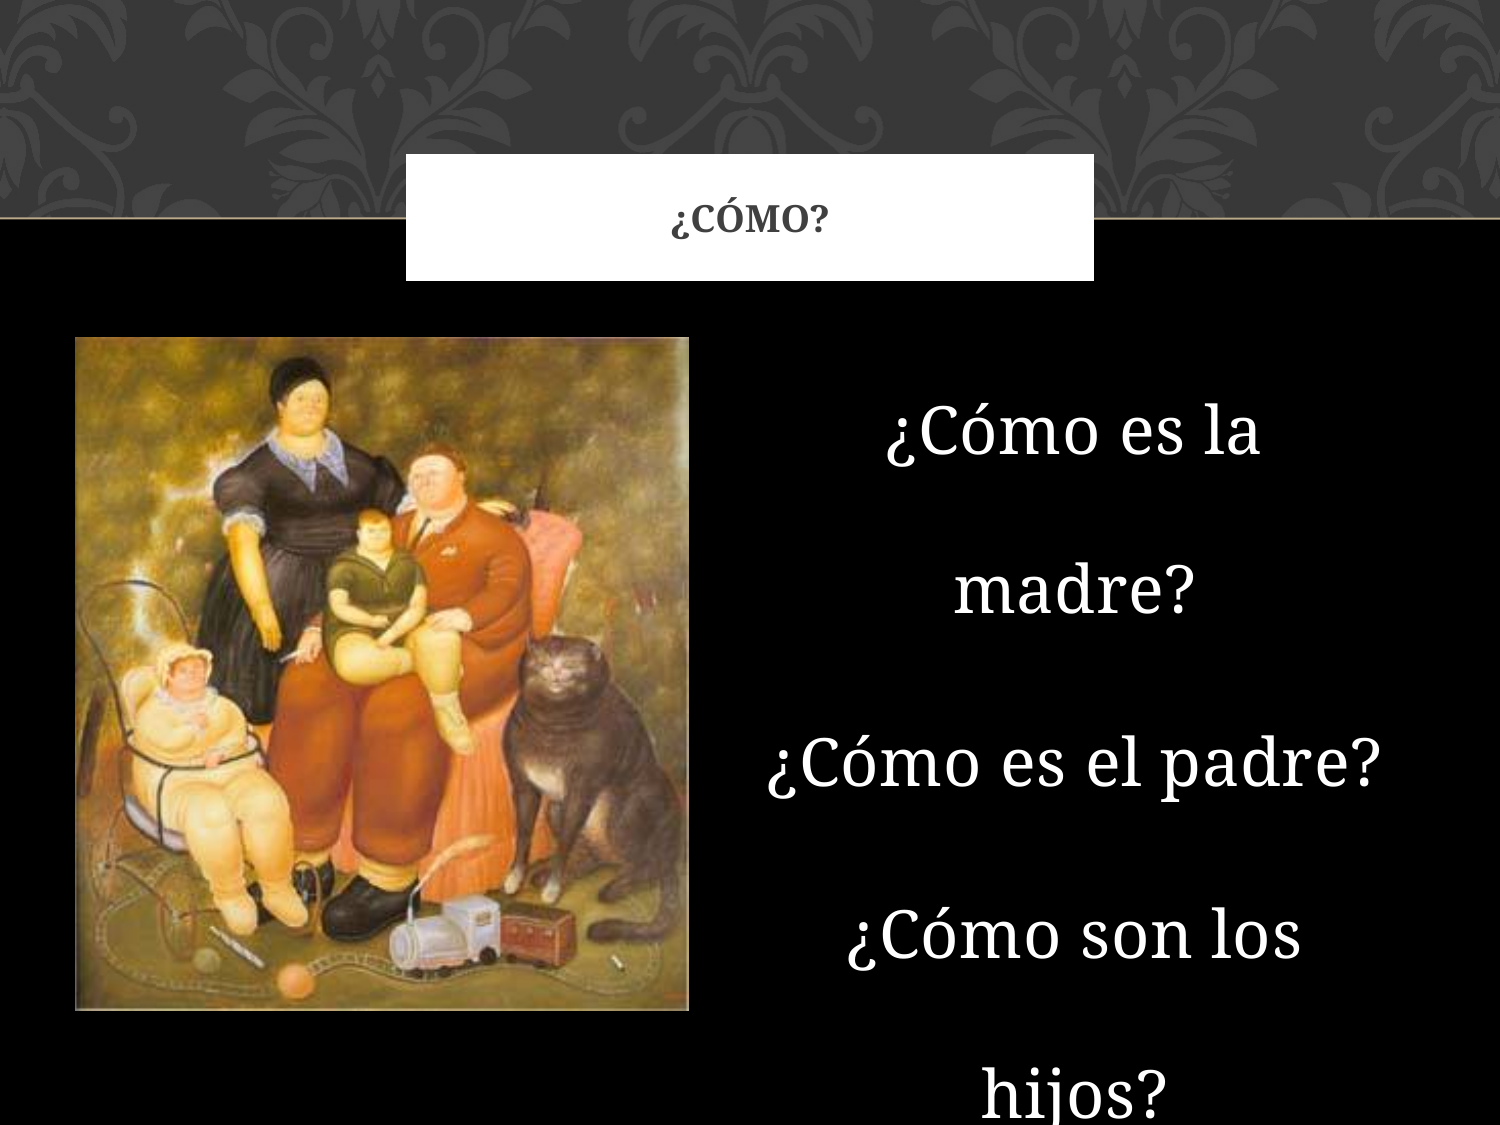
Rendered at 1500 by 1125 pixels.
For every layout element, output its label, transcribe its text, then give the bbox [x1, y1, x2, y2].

picture [74, 337, 690, 1012]
title ¿Cómo? [406, 154, 1094, 281]
list ¿Cómo es la madre? ¿Cómo es el padre? ¿Cómo son los hijos? ¿Cómo es el gato? [750, 299, 1400, 969]
